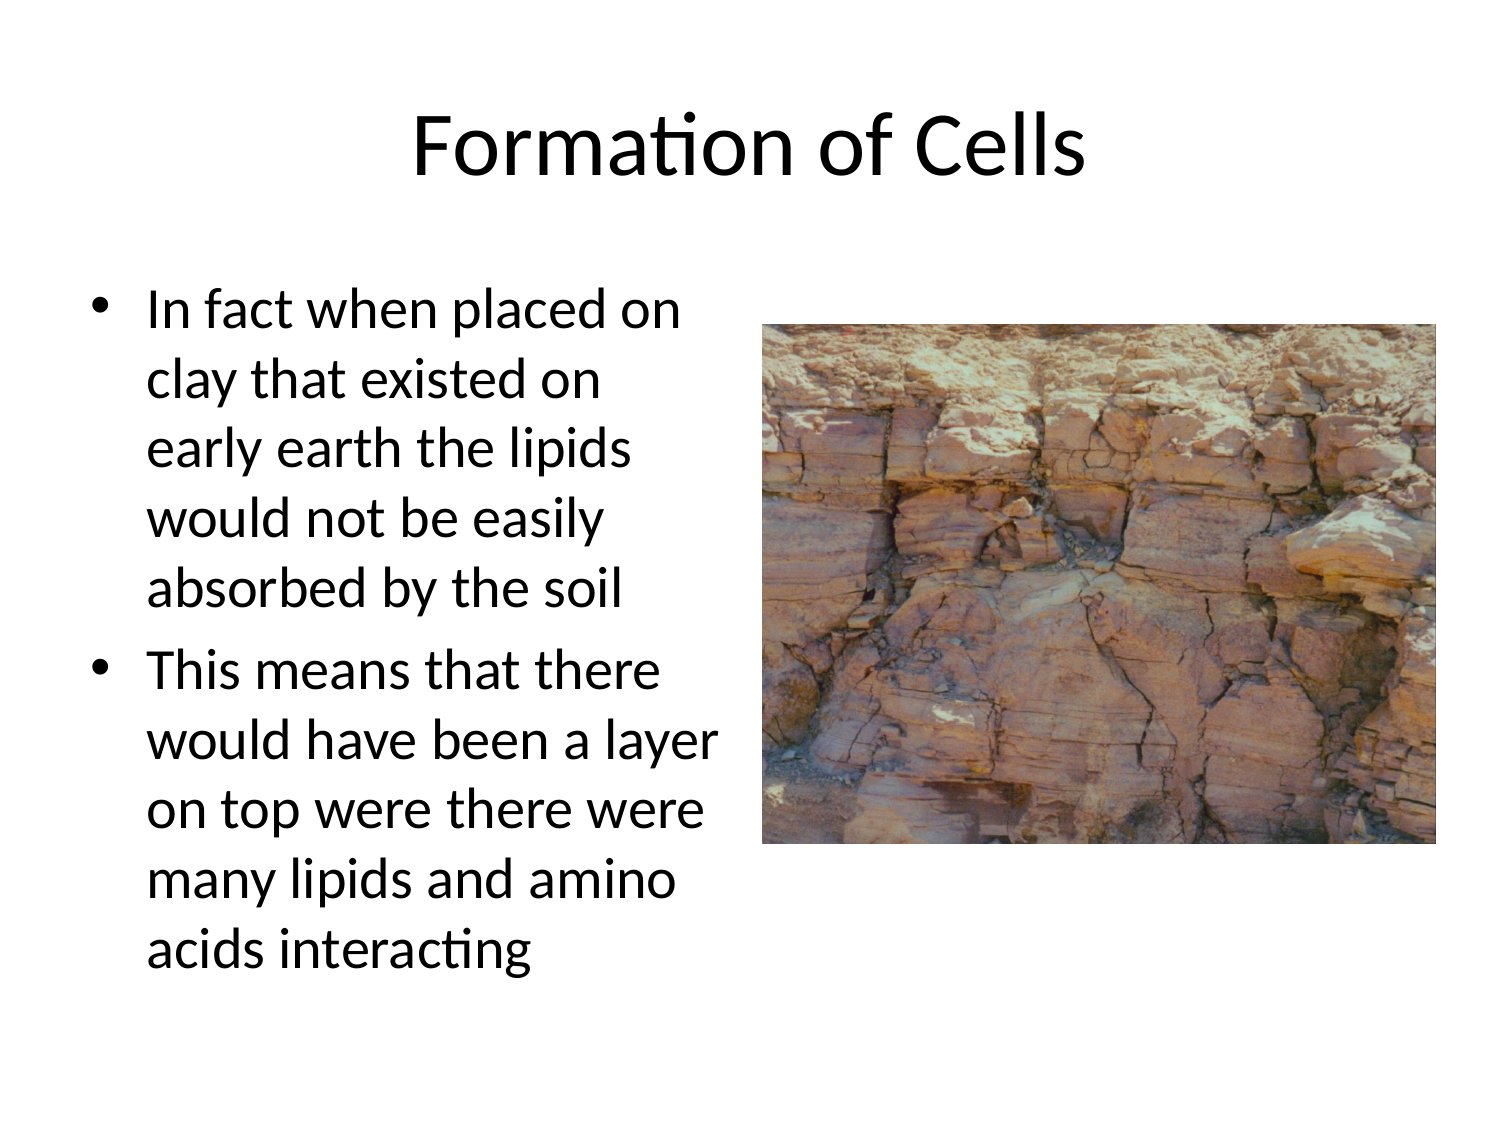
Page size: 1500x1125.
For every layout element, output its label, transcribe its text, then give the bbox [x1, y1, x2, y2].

picture [762, 324, 1437, 844]
list In fact when placed on clay that existed on early earth the lipids would not be easily absorbed by the soil This means that there would have been a layer on top were there were many lipids and amino acids interacting [75, 262, 738, 1063]
title Formation of Cells [75, 45, 1425, 233]
